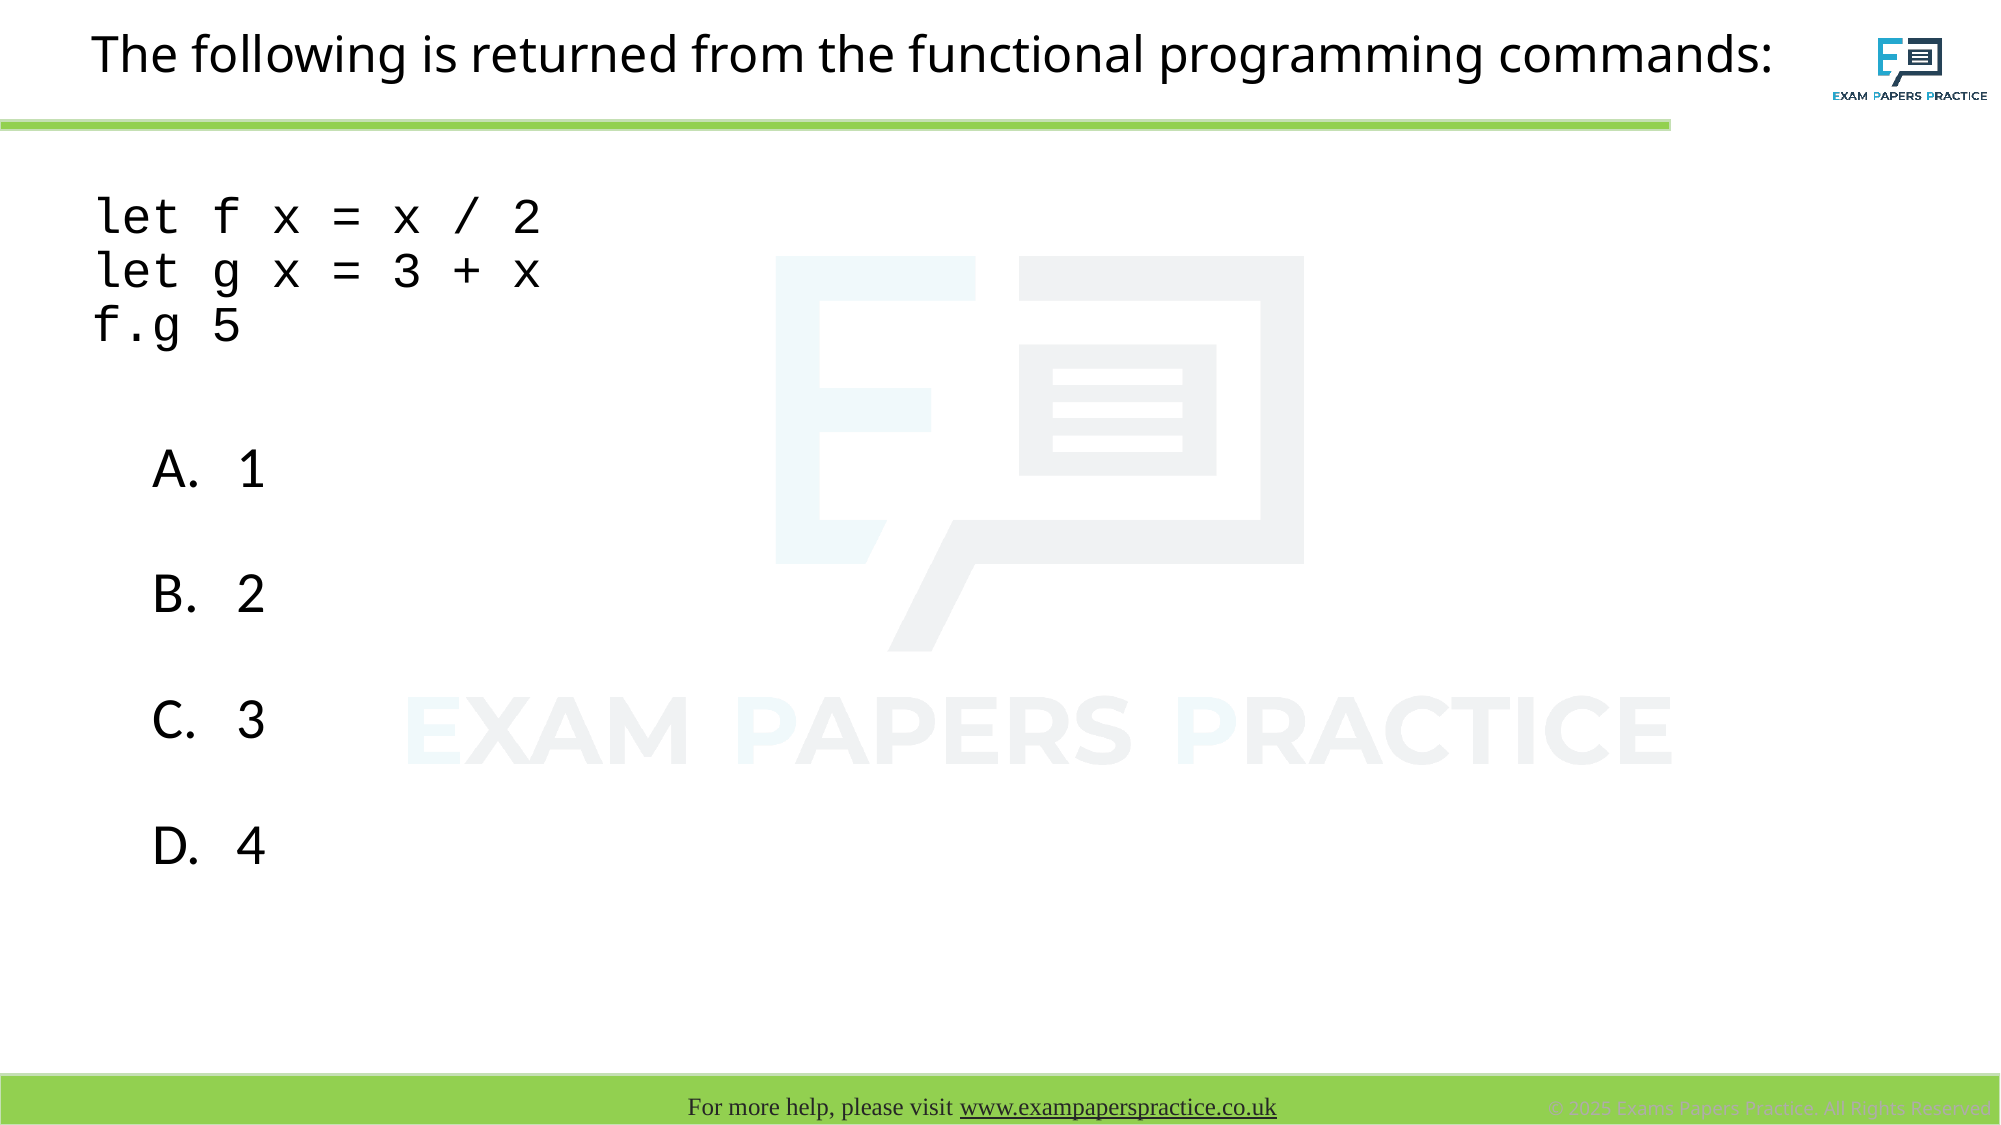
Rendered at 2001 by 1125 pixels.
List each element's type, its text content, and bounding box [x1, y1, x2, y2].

title The following is returned from the functional programming commands: let f x = x / 2 let g x = 3 + x f.g 5 [76, 92, 2000, 290]
list 1 2 3 4 [137, 386, 1863, 1100]
